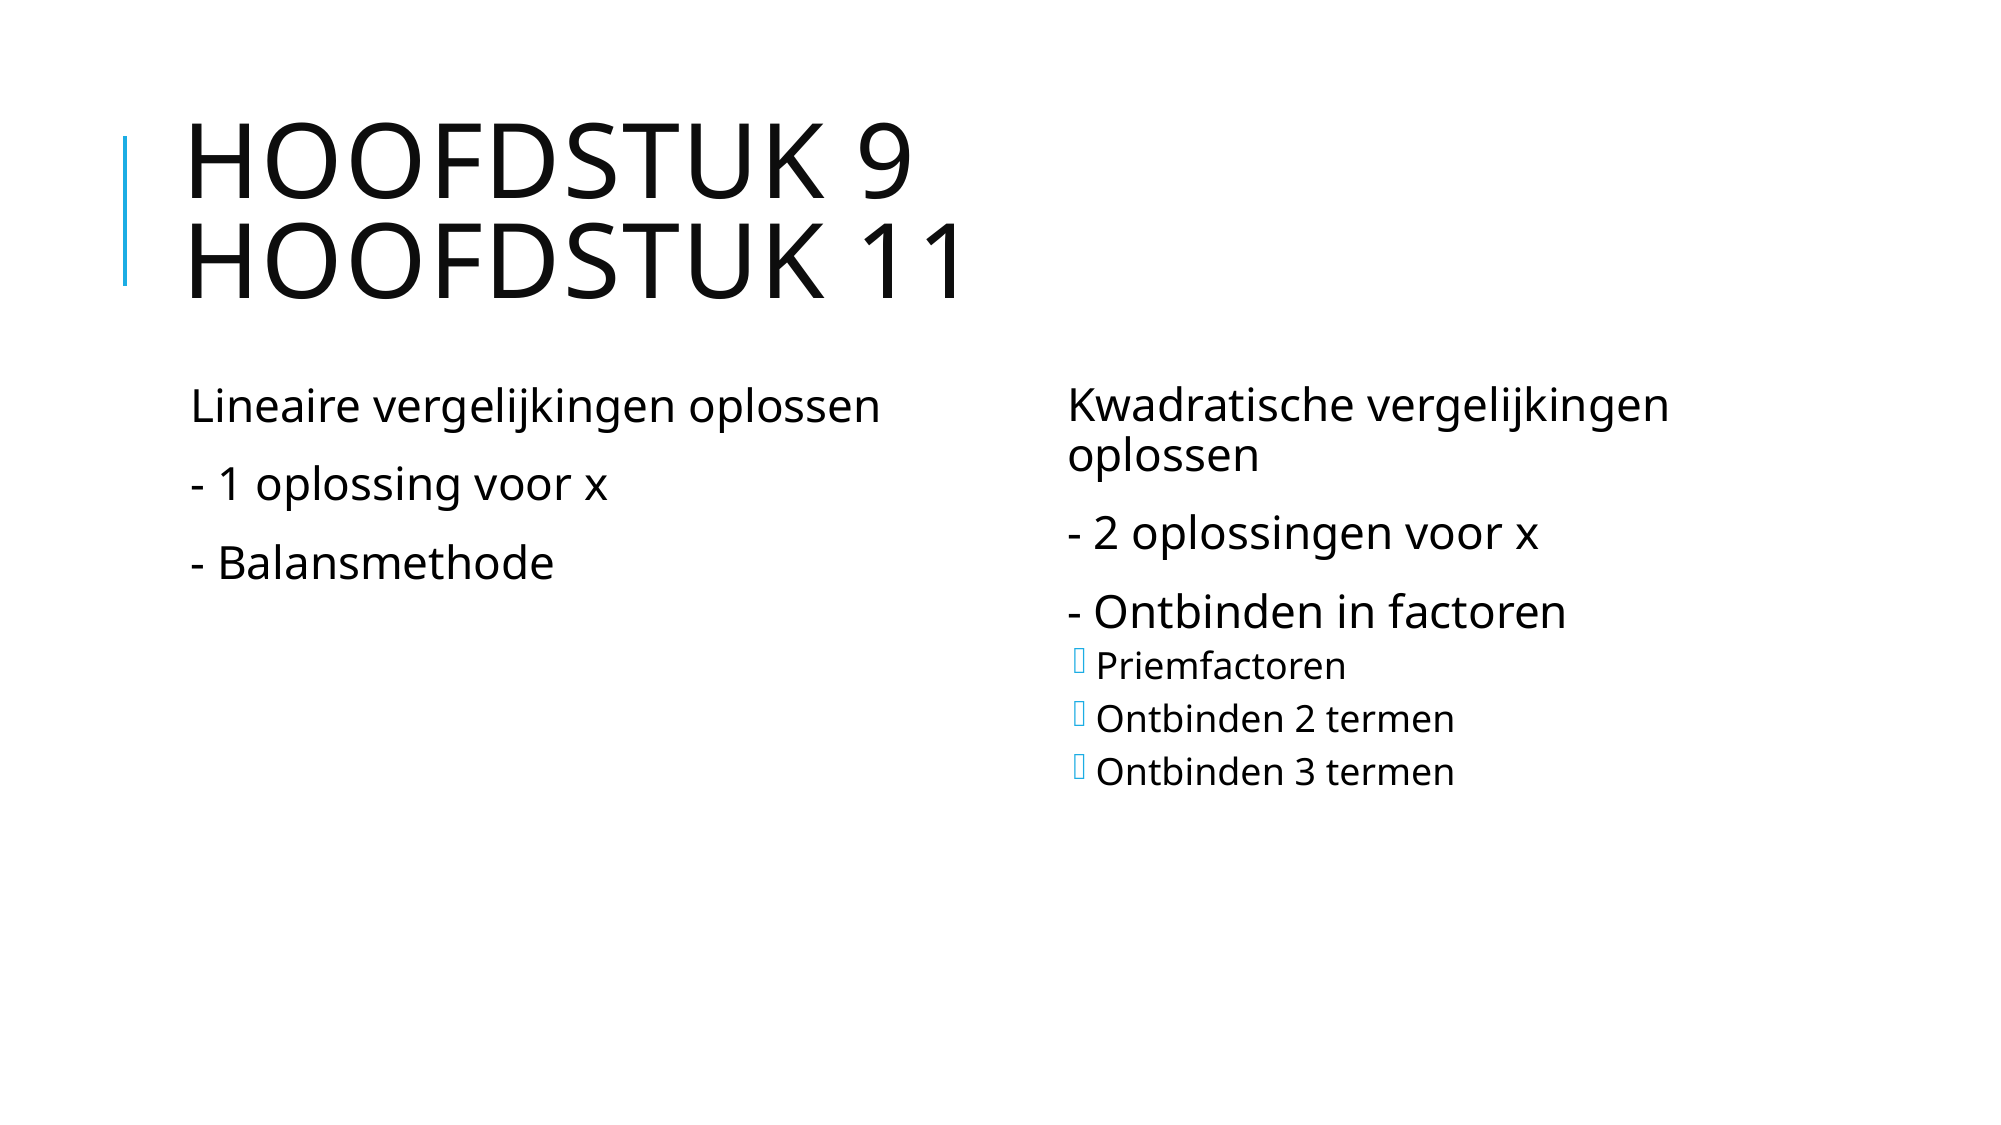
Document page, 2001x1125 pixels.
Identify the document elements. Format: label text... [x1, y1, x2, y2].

text_box Kwadratische vergelijkingen oplossen - 2 oplossingen voor x - Ontbinden in factoren Priemfactoren Ontbinden 2 termen Ontbinden 3 termen [1044, 374, 1768, 1035]
list Lineaire vergelijkingen oplossen - 1 oplossing voor x - Balansmethode [168, 375, 892, 1035]
title Hoofdstuk 9 Hoofdstuk 11 [168, 96, 1763, 342]
